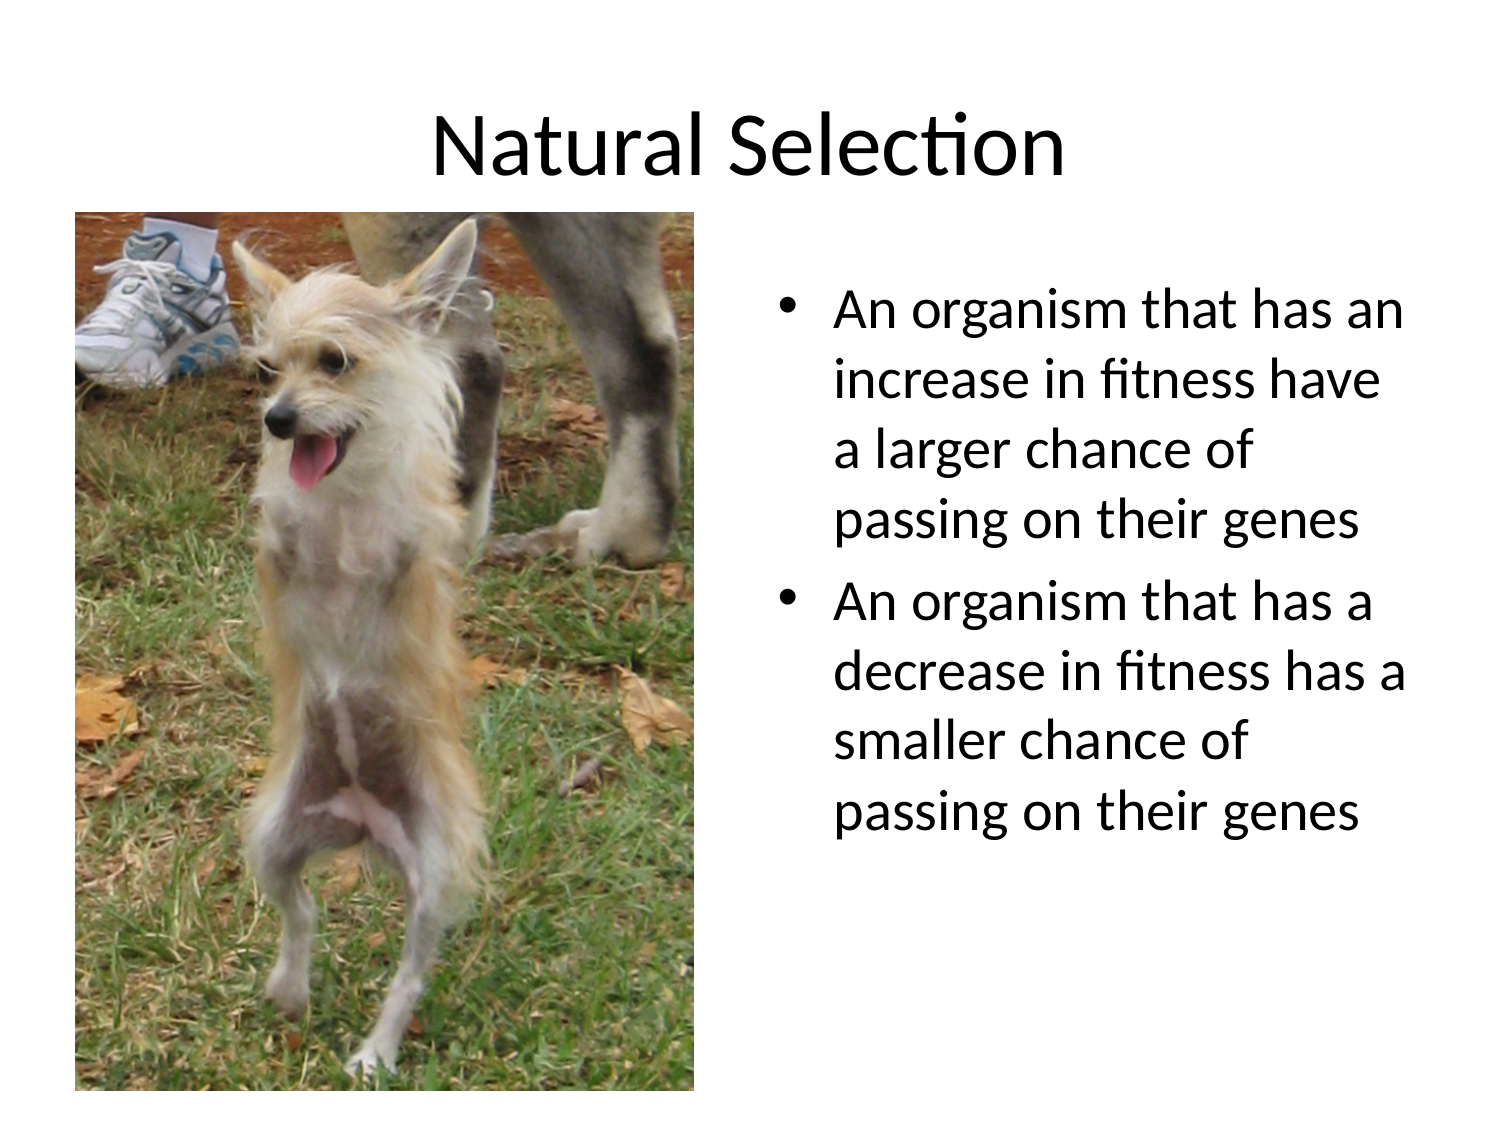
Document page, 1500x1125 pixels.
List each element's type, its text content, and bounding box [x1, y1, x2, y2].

list An organism that has an increase in fitness have a larger chance of passing on their genes An organism that has a decrease in fitness has a smaller chance of passing on their genes [762, 262, 1425, 1005]
picture [74, 212, 694, 1091]
title Natural Selection [75, 45, 1425, 233]
